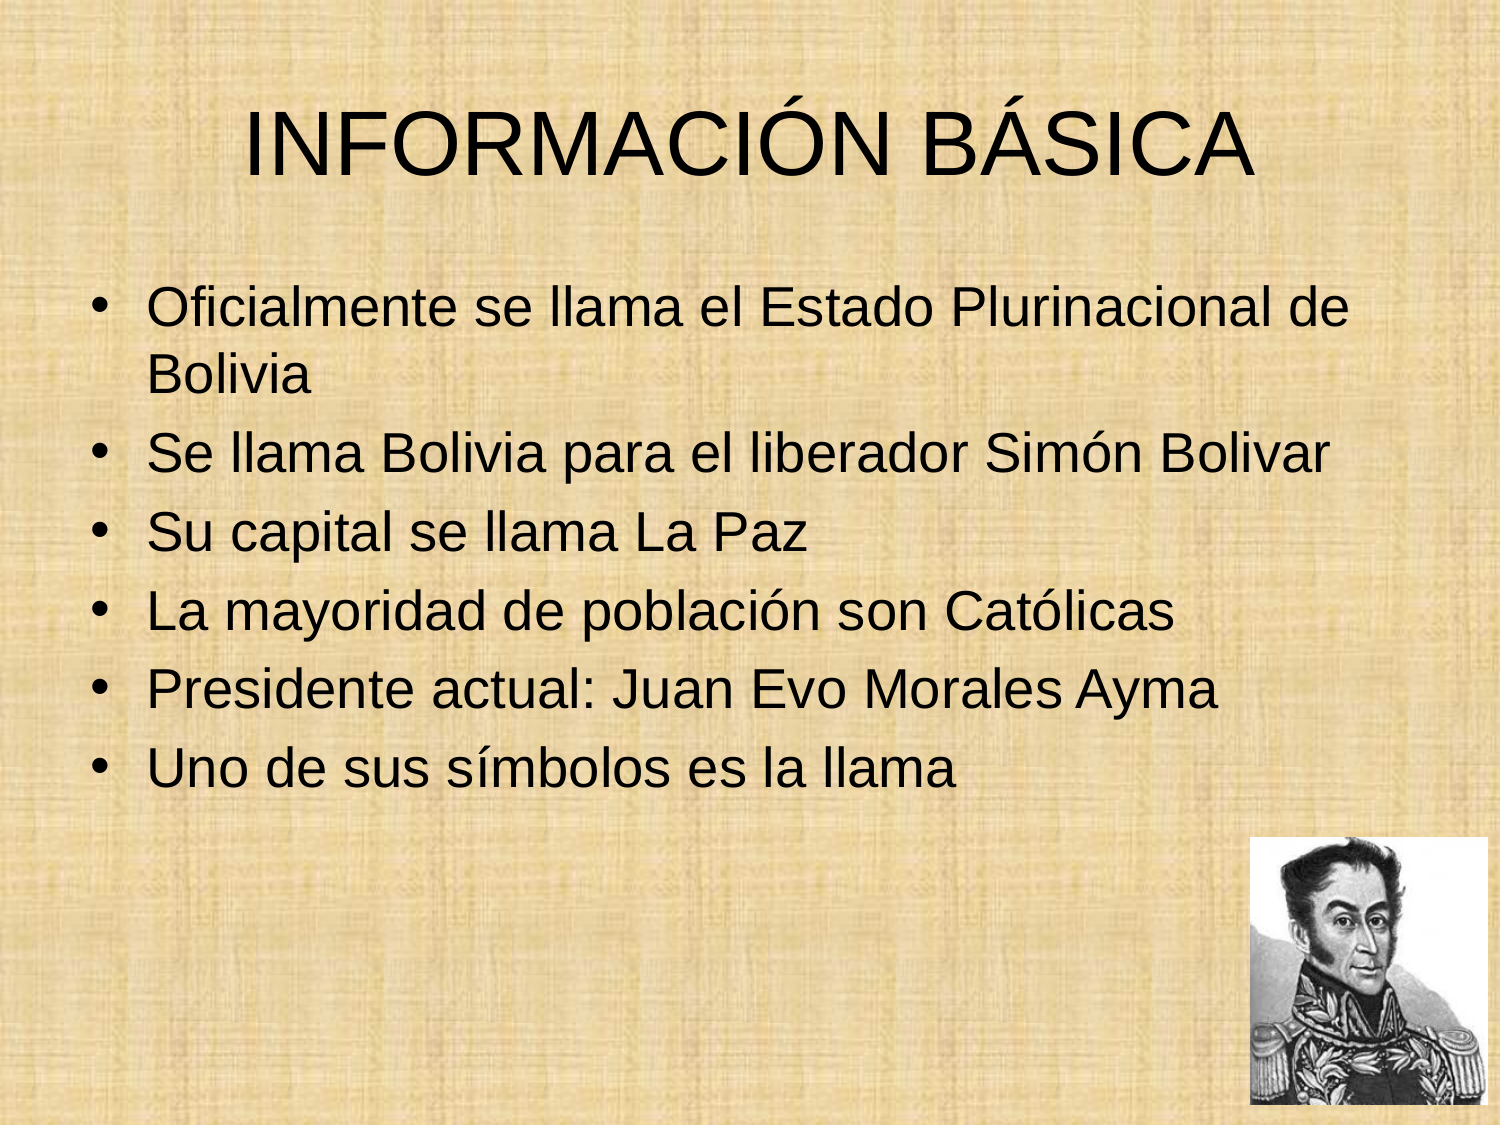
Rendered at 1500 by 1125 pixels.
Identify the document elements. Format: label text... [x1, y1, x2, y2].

title INFORMACIÓN BÁSICA [75, 45, 1425, 233]
list Oficialmente se llama el Estado Plurinacional de Bolivia Se llama Bolivia para el liberador Simón Bolivar Su capital se llama La Paz La mayoridad de población son Católicas Presidente actual: Juan Evo Morales Ayma Uno de sus símbolos es la llama [75, 262, 1425, 1005]
picture [1249, 837, 1488, 1105]
